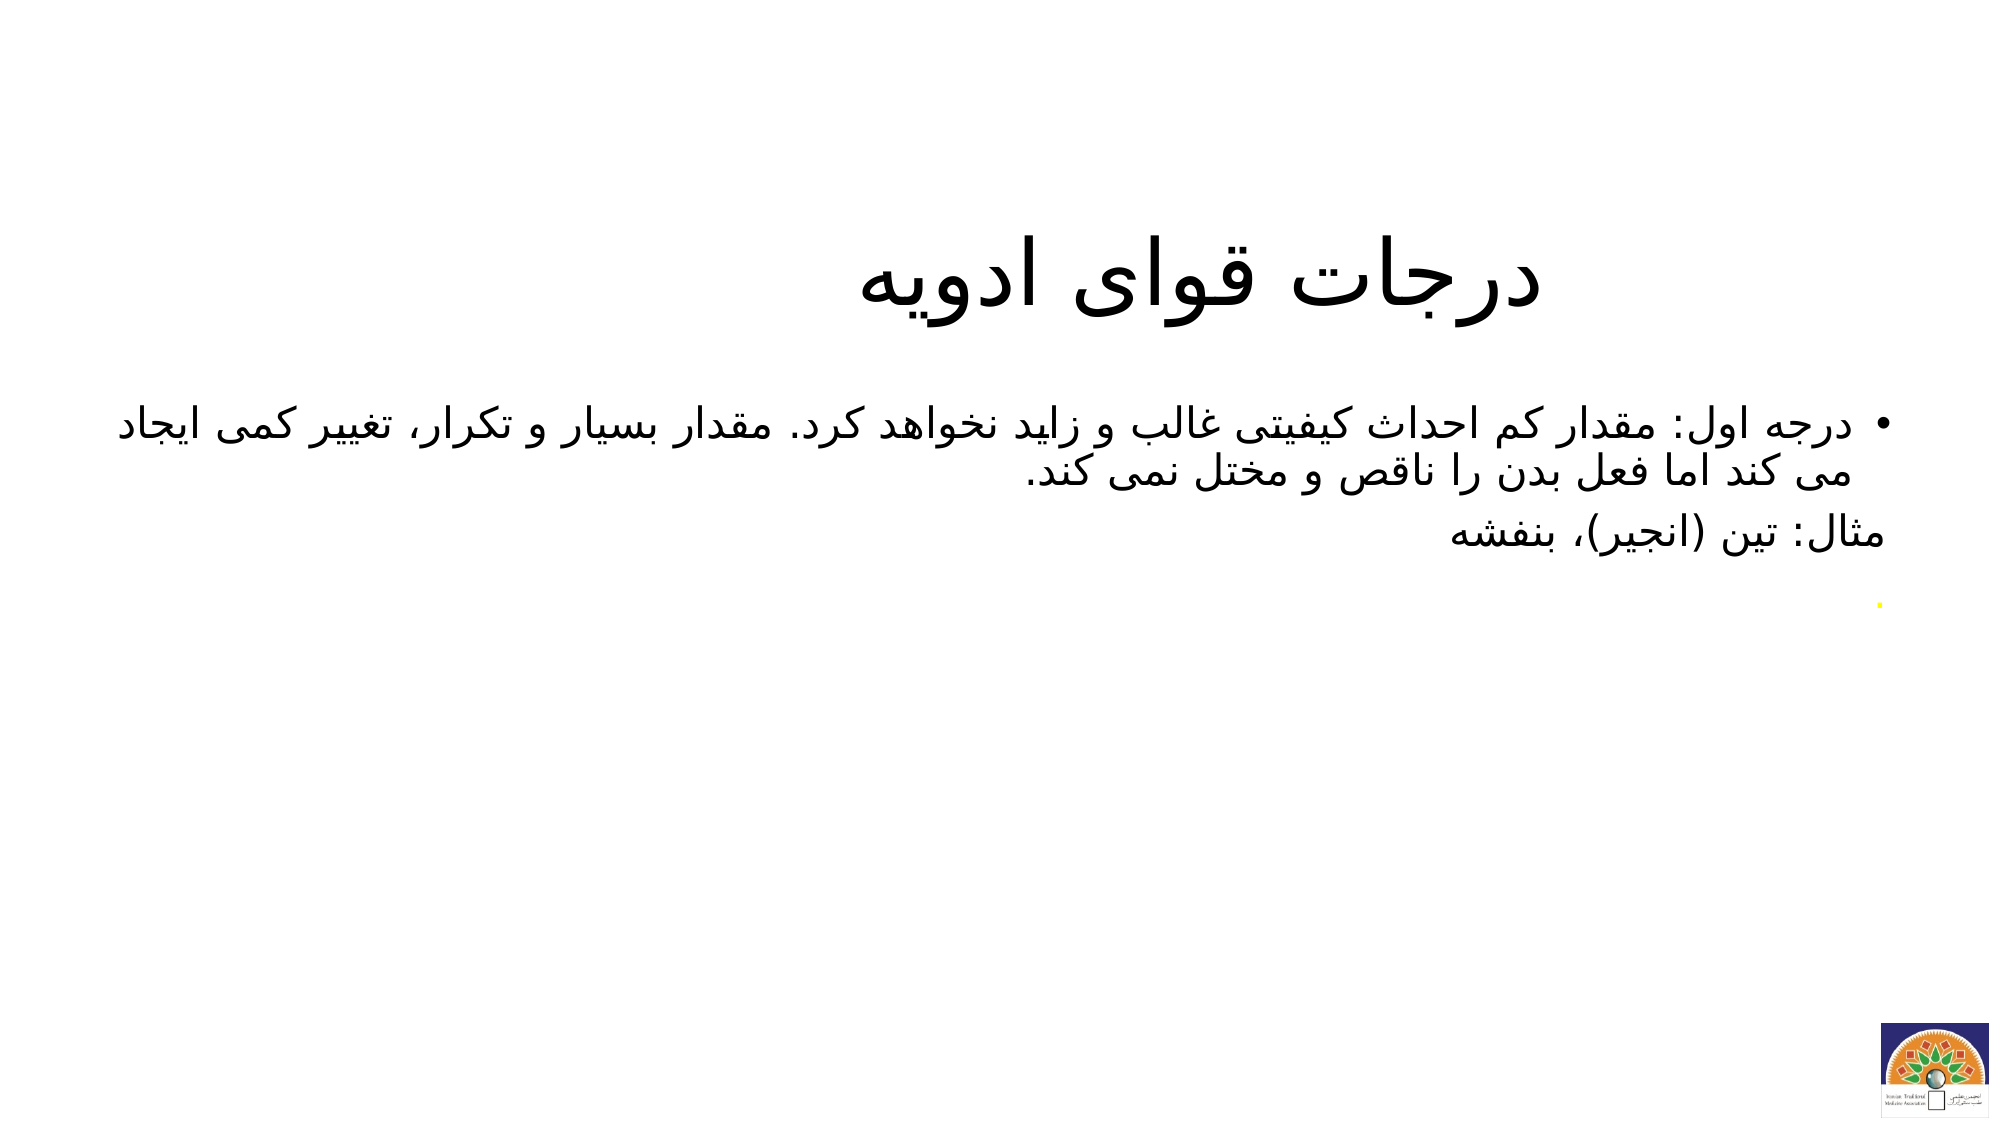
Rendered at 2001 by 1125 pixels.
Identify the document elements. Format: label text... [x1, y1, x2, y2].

list درجه اول: مقدار کم احداث کیفیتی غالب و زاید نخواهد کرد. مقدار بسیار و تکرار، تغییر کمی ایجاد می کند اما فعل بدن را ناقص و مختل نمی کند. مثال: تین (انجیر)، بنفشه . [102, 394, 1903, 628]
title درجات قوای ادویه [481, 203, 1920, 350]
picture [1881, 1023, 1990, 1118]
